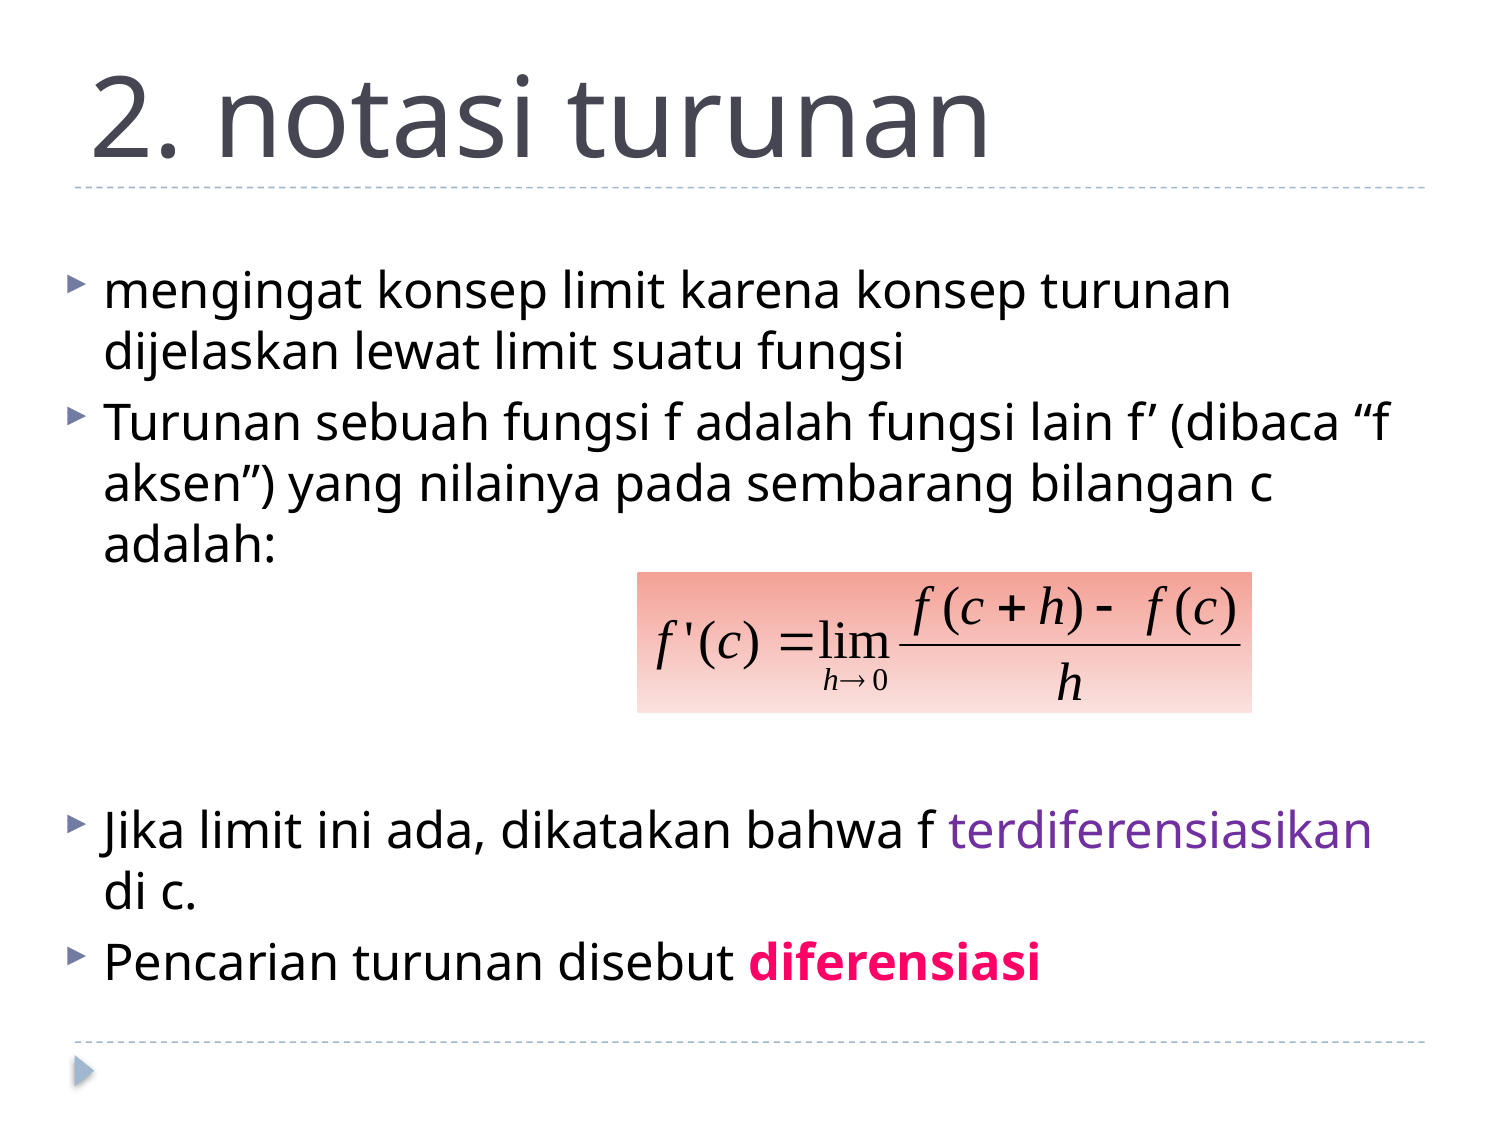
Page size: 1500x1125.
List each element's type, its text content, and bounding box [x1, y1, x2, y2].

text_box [637, 572, 1252, 713]
title 2. notasi turunan [75, 24, 1425, 188]
list mengingat konsep limit karena konsep turunan dijelaskan lewat limit suatu fungsi Turunan sebuah fungsi f adalah fungsi lain f’ (dibaca “f aksen”) yang nilainya pada sembarang bilangan c adalah: Jika limit ini ada, dikatakan bahwa f terdiferensiasikan di c. Pencarian turunan disebut diferensiasi [49, 250, 1445, 1001]
